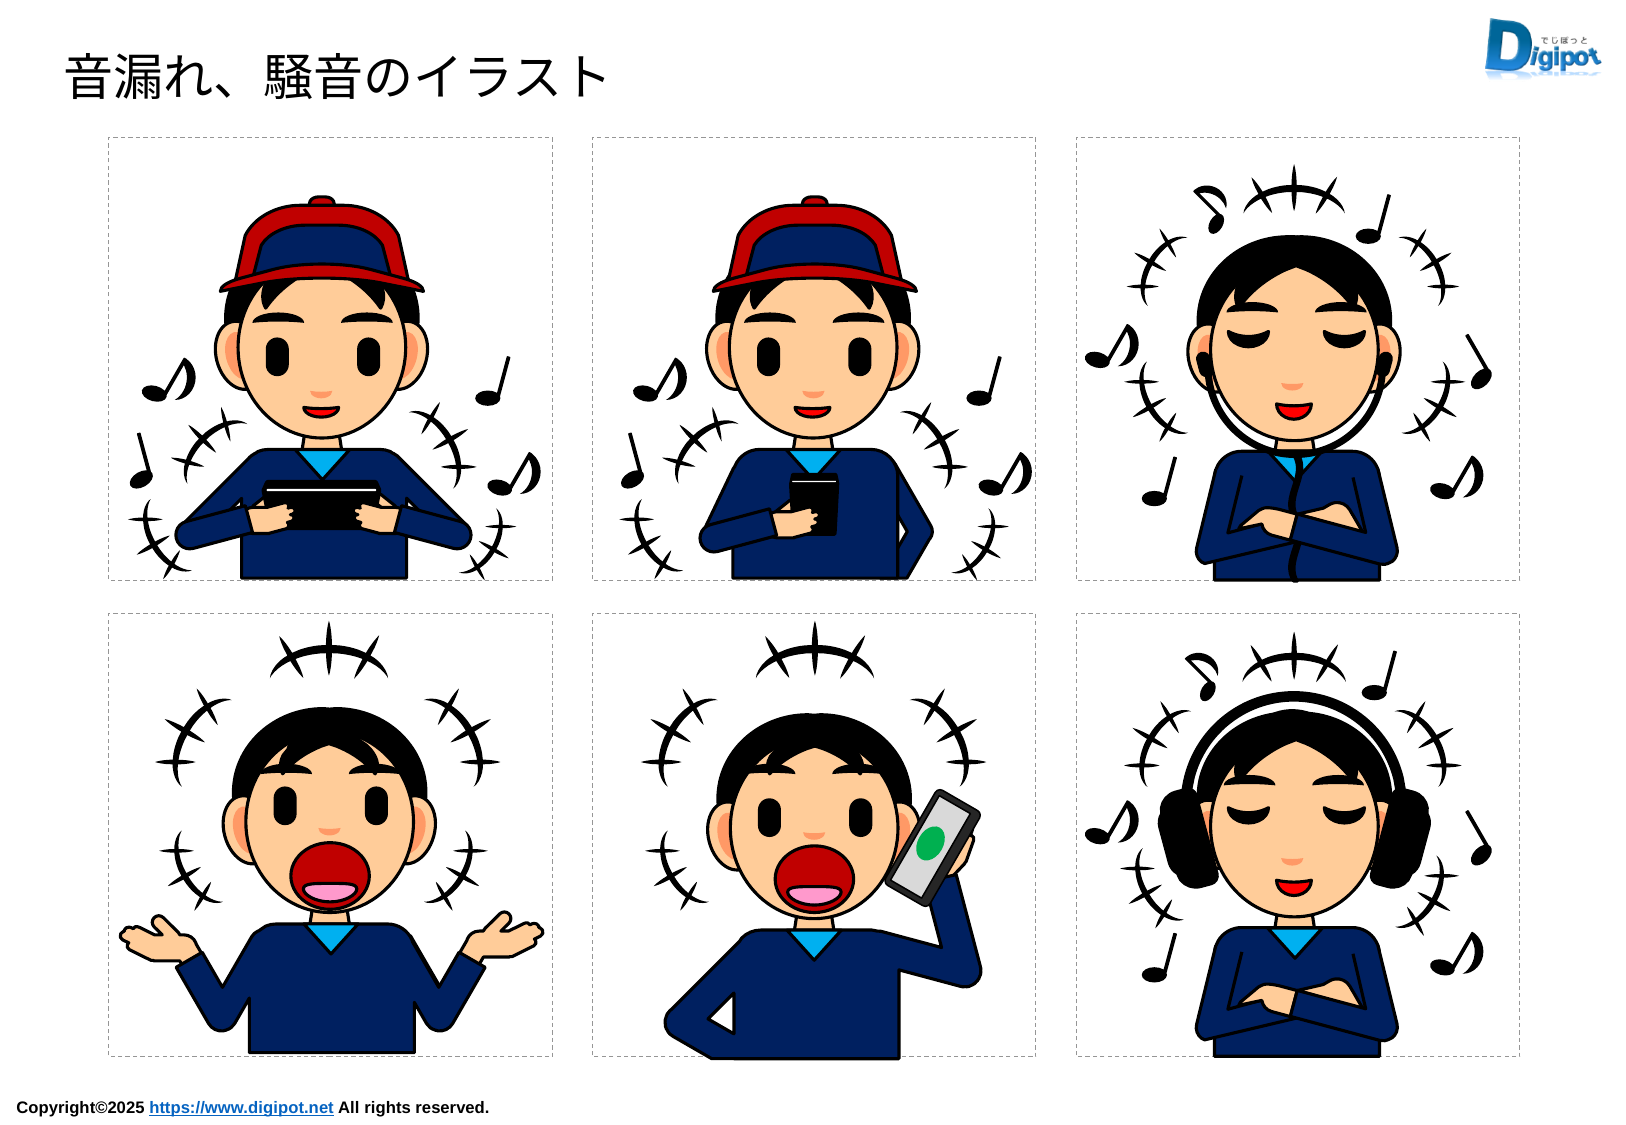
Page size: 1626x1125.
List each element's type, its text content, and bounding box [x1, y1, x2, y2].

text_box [615, 196, 1030, 587]
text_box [1093, 164, 1485, 582]
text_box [1093, 631, 1485, 1057]
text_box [119, 620, 544, 1053]
text_box 音漏れ、騒音のイラスト [48, 38, 628, 113]
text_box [124, 196, 539, 587]
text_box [647, 620, 981, 1059]
picture [1485, 18, 1602, 82]
